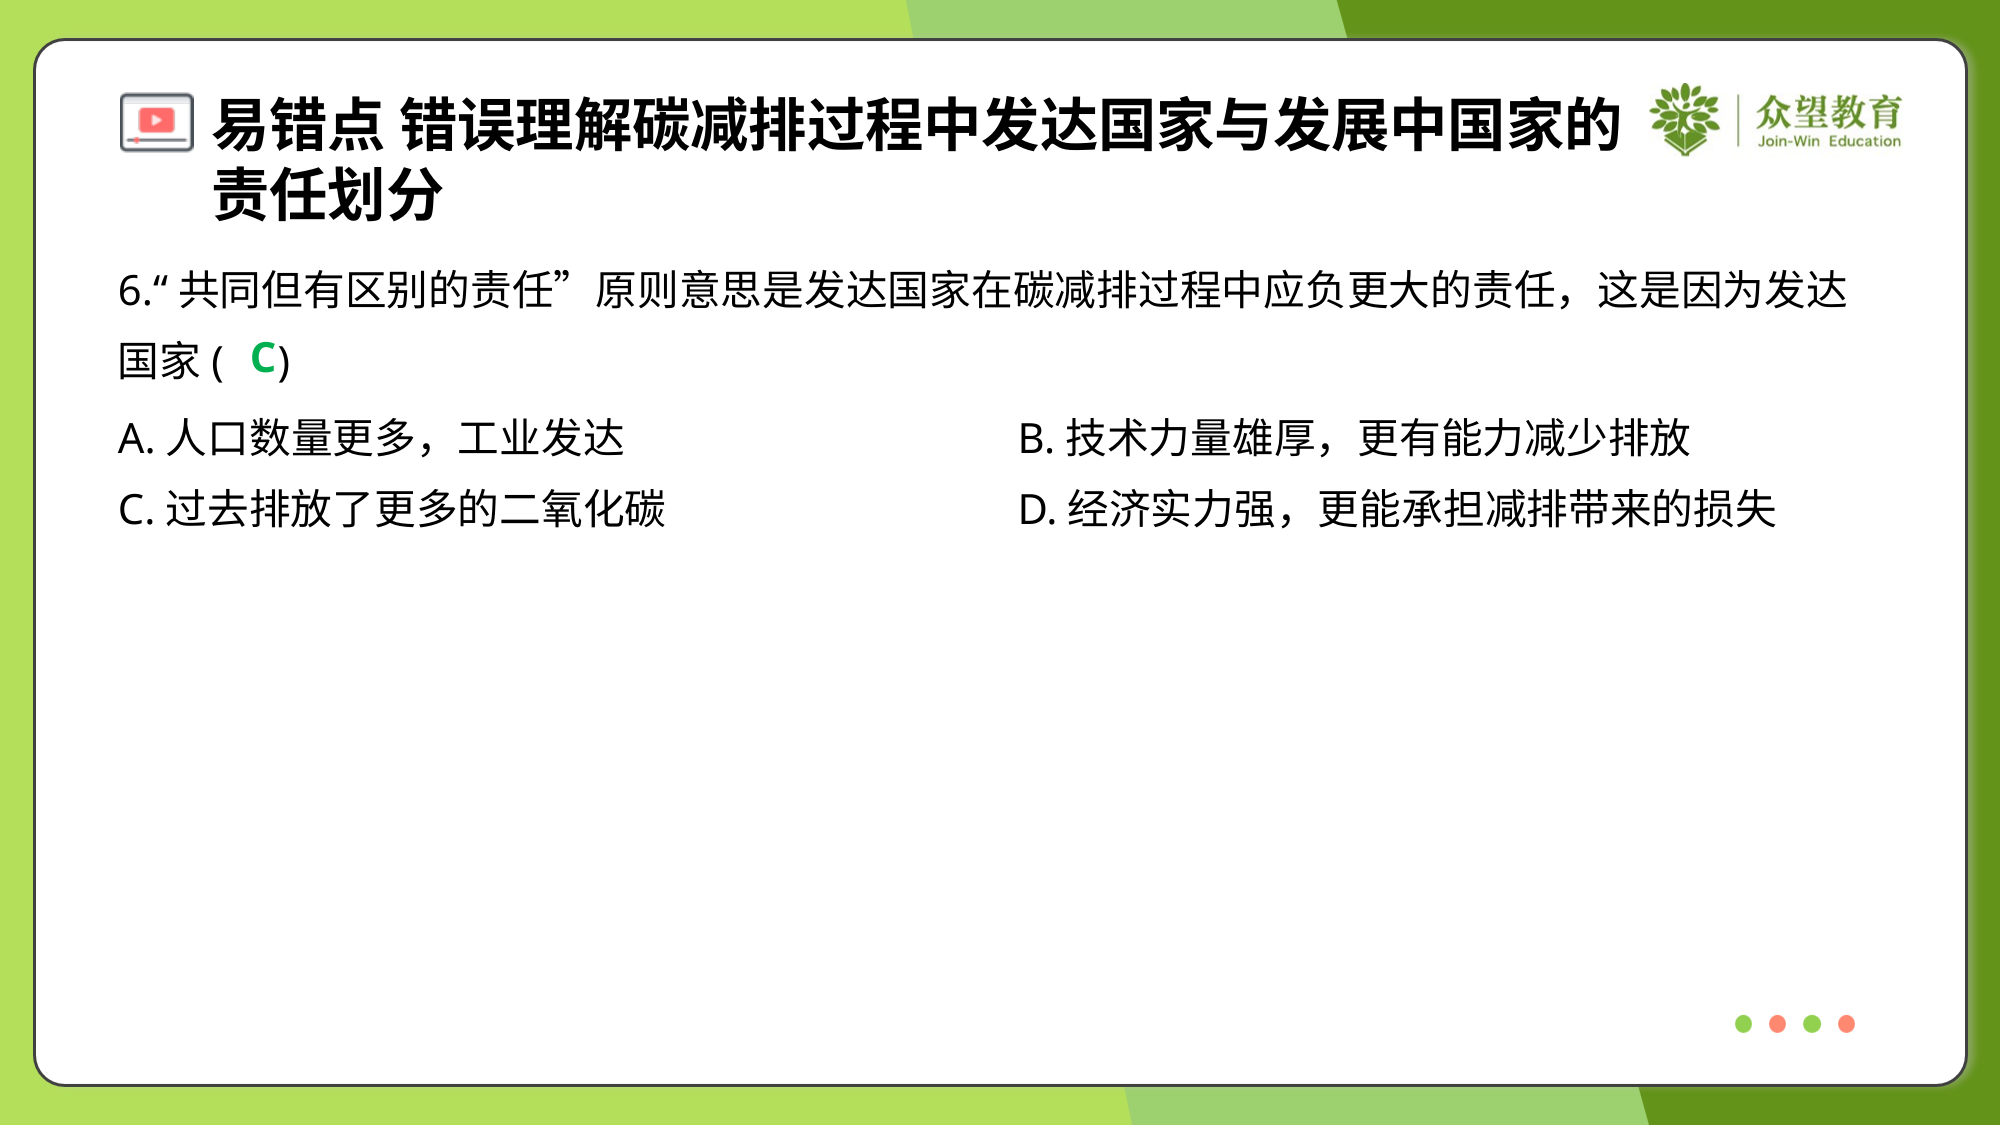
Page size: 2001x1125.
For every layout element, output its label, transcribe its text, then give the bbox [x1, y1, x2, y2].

text_box 6.“共同但有区别的责任”原则意思是发达国家在碳减排过程中应负更大的责任，这是因为发达 国家( ) [117, 238, 1882, 377]
text_box A.人口数量更多，工业发达 B.技术力量雄厚，更有能力减少排放 C.过去排放了更多的二氧化碳 D.经济实力强，更能承担减排带来的损失 [117, 387, 1882, 526]
picture [0, 0, 2000, 1125]
text_box C [234, 310, 293, 375]
